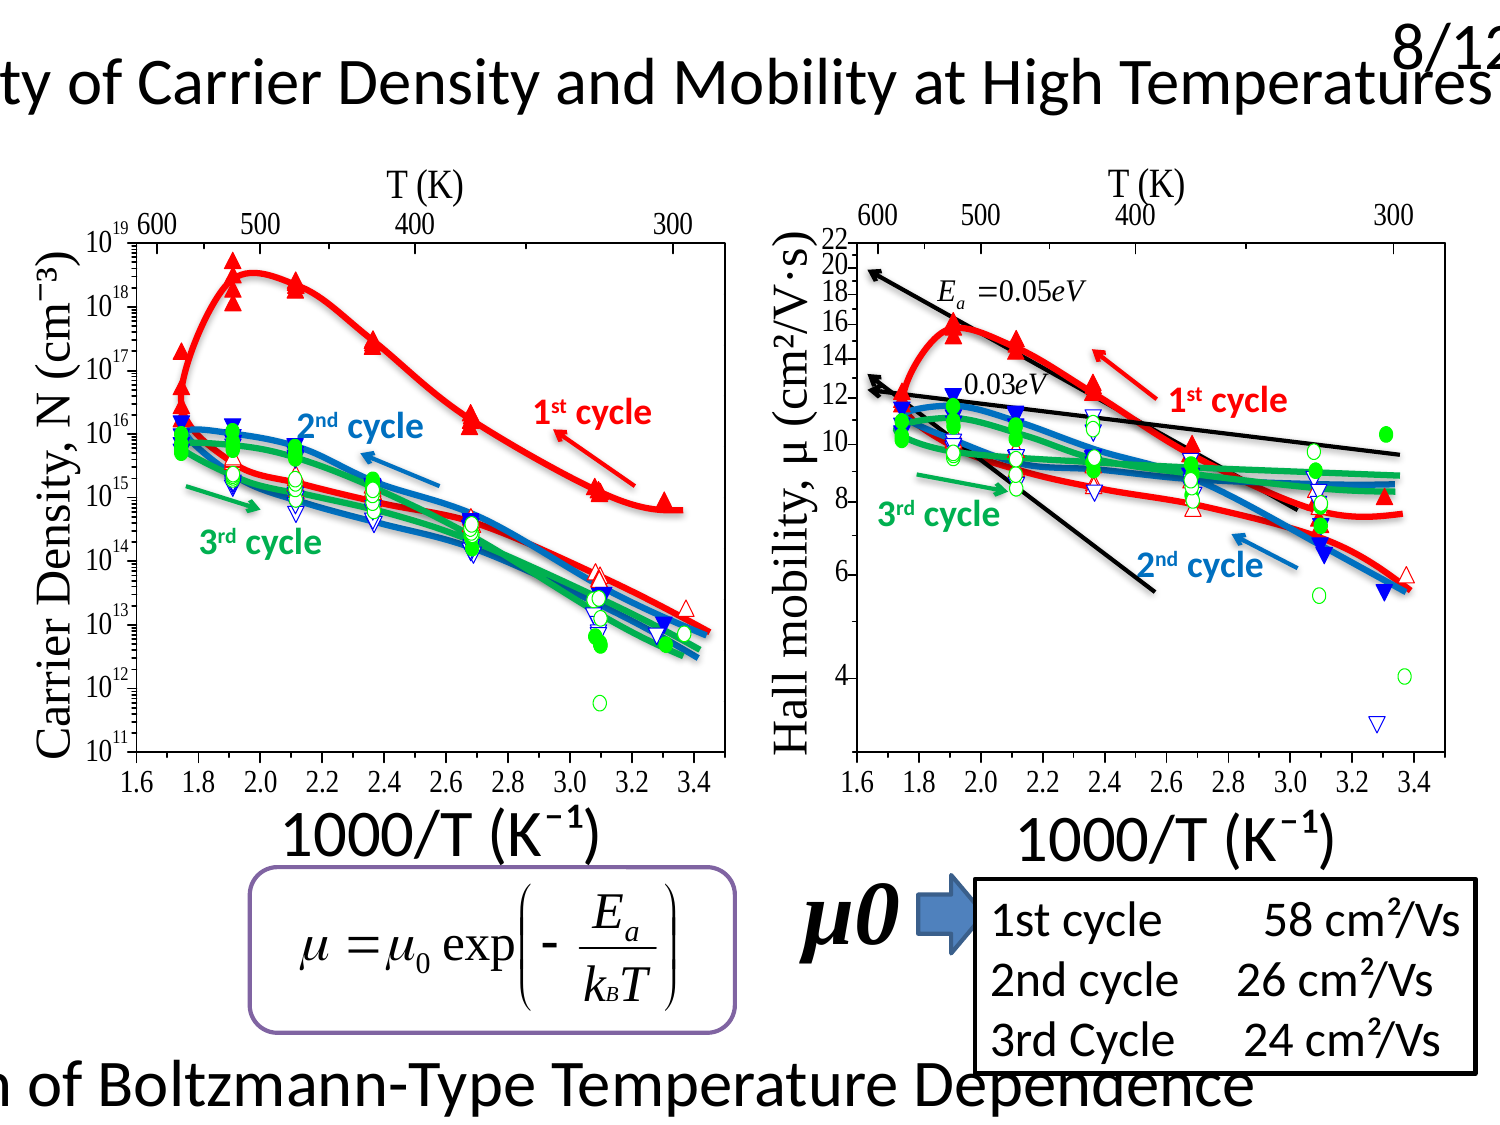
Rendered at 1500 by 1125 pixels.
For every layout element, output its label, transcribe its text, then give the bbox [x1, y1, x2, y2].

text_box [702, 160, 1500, 870]
text_box [247, 878, 737, 1032]
text_box Instability of Carrier Density and Mobility at High Temperatures [0, 30, 1500, 126]
text_box 8/12 [1376, 0, 1500, 91]
text_box Assumption of Boltzmann-Type Temperature Dependence [0, 1032, 1272, 1125]
text_box 1000/T (K⁻¹) [999, 878, 1354, 882]
text_box [916, 878, 973, 956]
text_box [289, 874, 689, 1022]
text_box 1st cycle 58 cm²/Vs 2nd cycle 26 cm²/Vs 3rd Cycle 24 cm²/Vs [973, 878, 1478, 1076]
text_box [0, 160, 701, 870]
text_box μ0 [773, 878, 916, 971]
